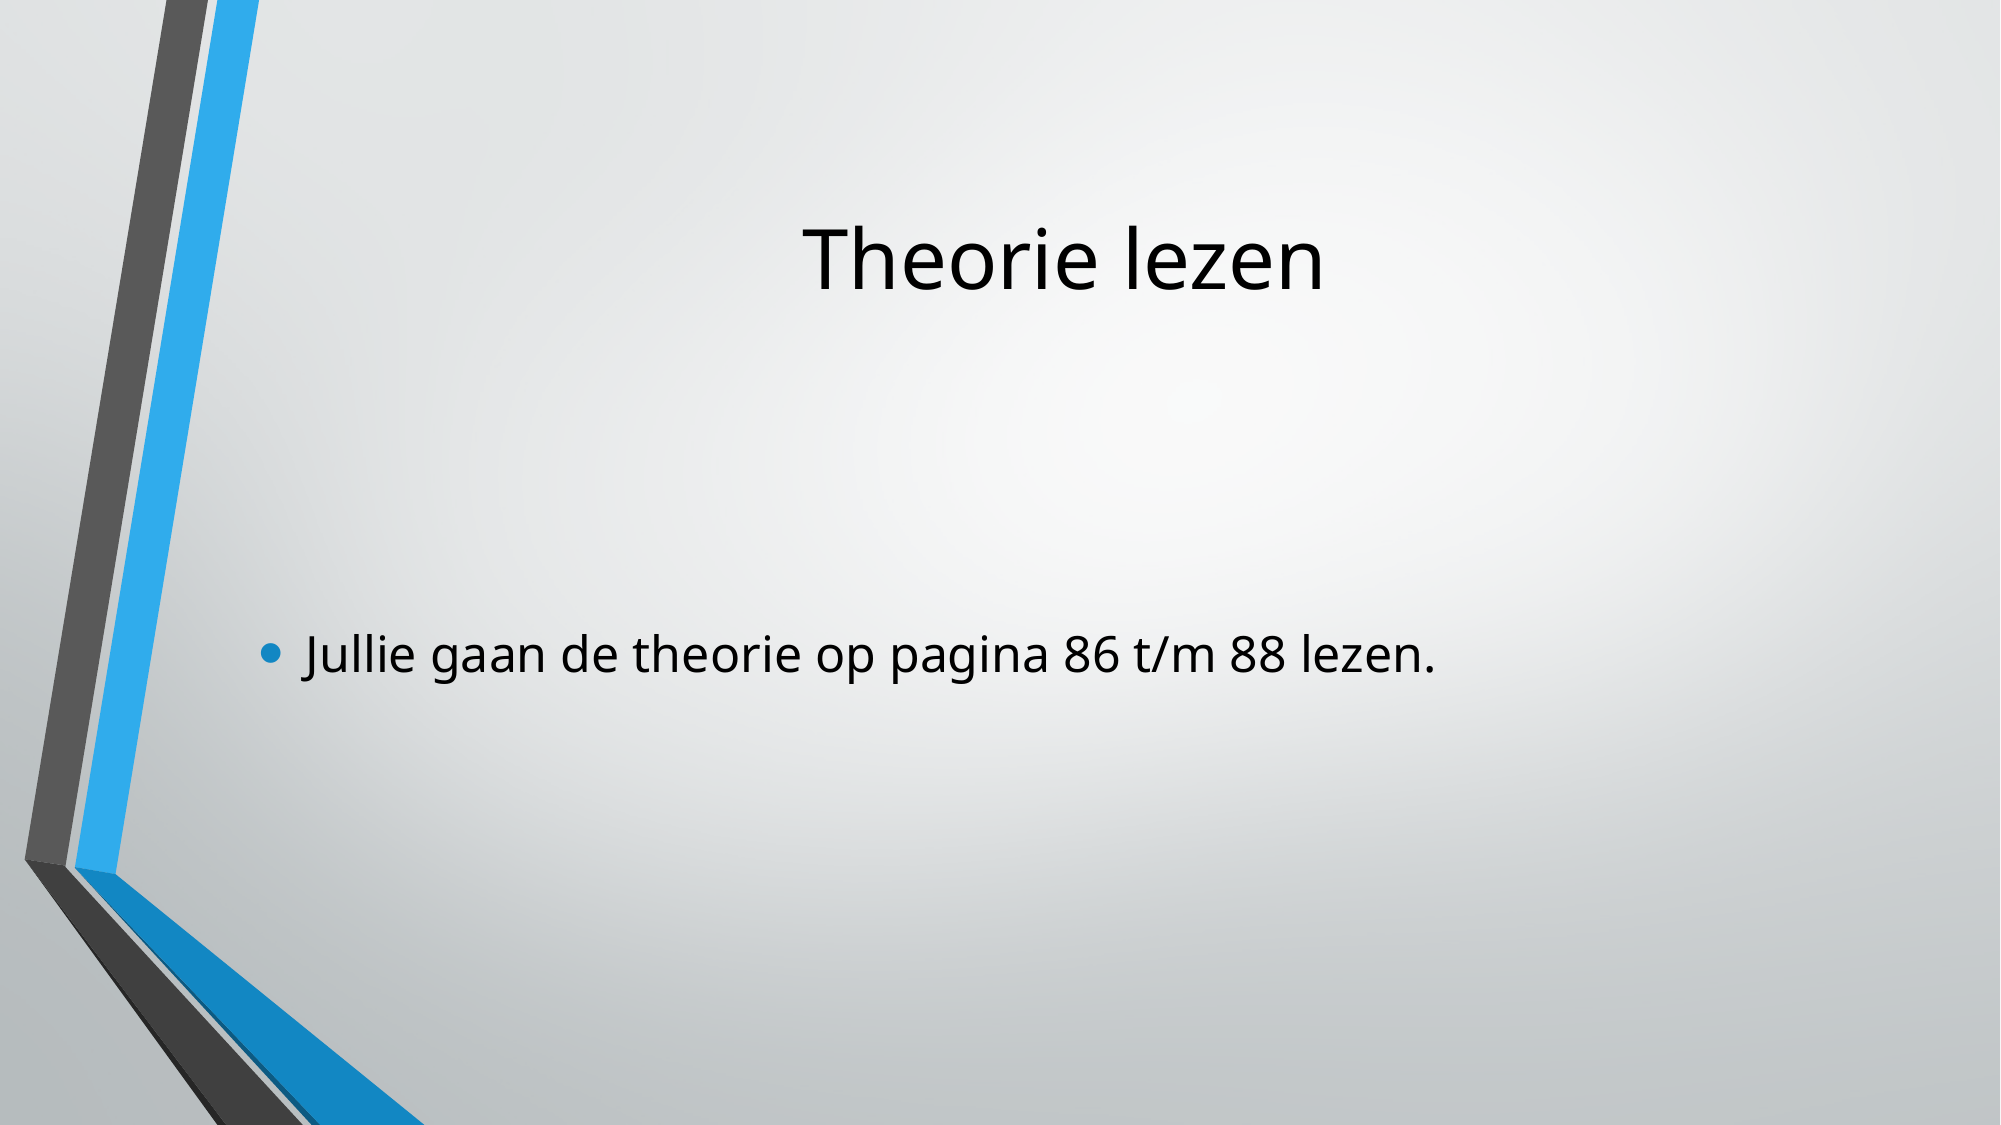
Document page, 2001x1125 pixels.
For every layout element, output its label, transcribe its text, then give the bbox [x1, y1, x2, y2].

list Jullie gaan de theorie op pagina 86 t/m 88 lezen. [243, 437, 1887, 950]
title Theorie lezen [243, 112, 1887, 400]
